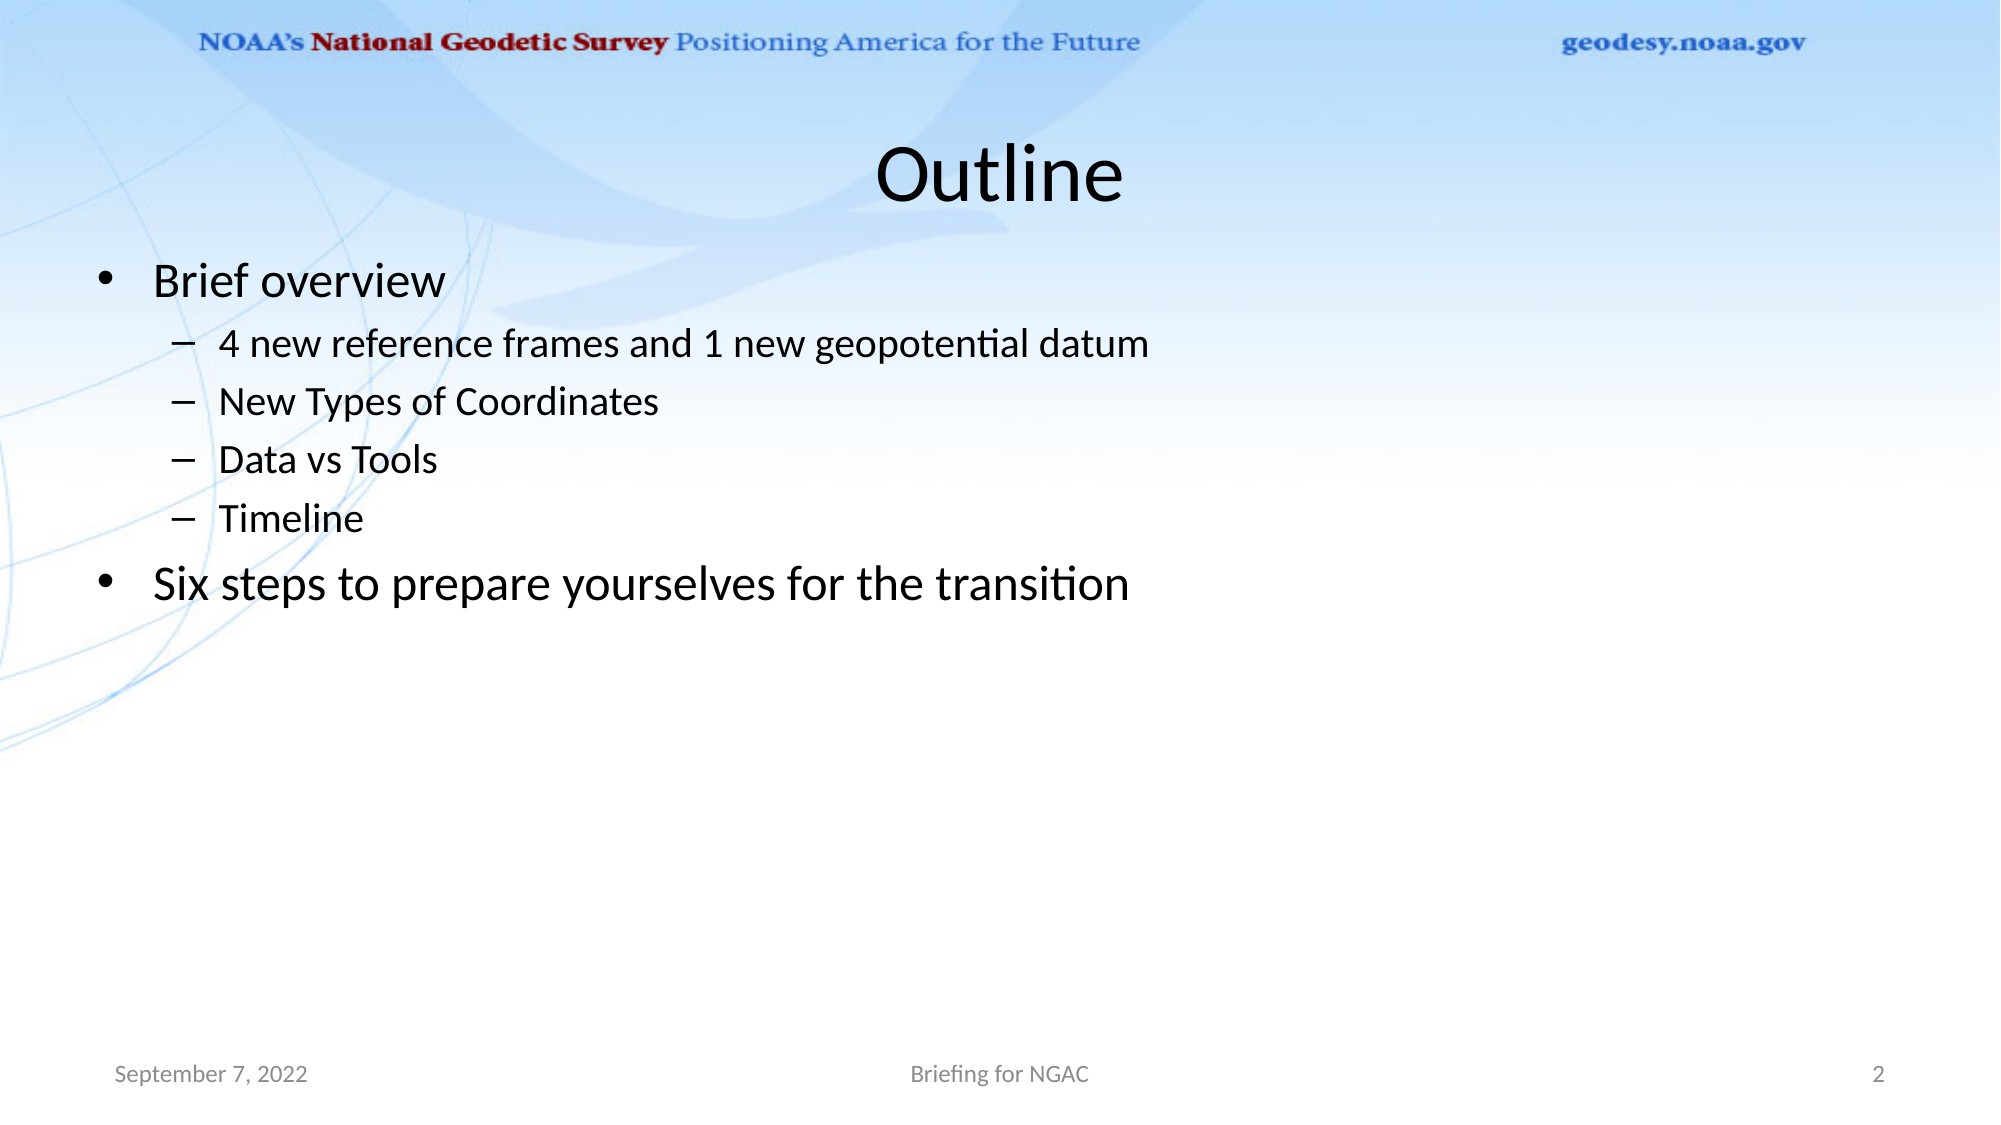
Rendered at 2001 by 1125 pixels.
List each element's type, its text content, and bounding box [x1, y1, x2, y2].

list Brief overview 4 new reference frames and 1 new geopotential datum New Types of Coordinates Data vs Tools Timeline Six steps to prepare yourselves for the transition [81, 239, 1926, 983]
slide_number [99, 1042, 567, 1103]
slide_number 2 [1433, 1042, 1900, 1103]
footer Briefing for NGAC [683, 1042, 1317, 1103]
picture [0, 0, 2001, 1125]
title Outline [324, 74, 1675, 239]
